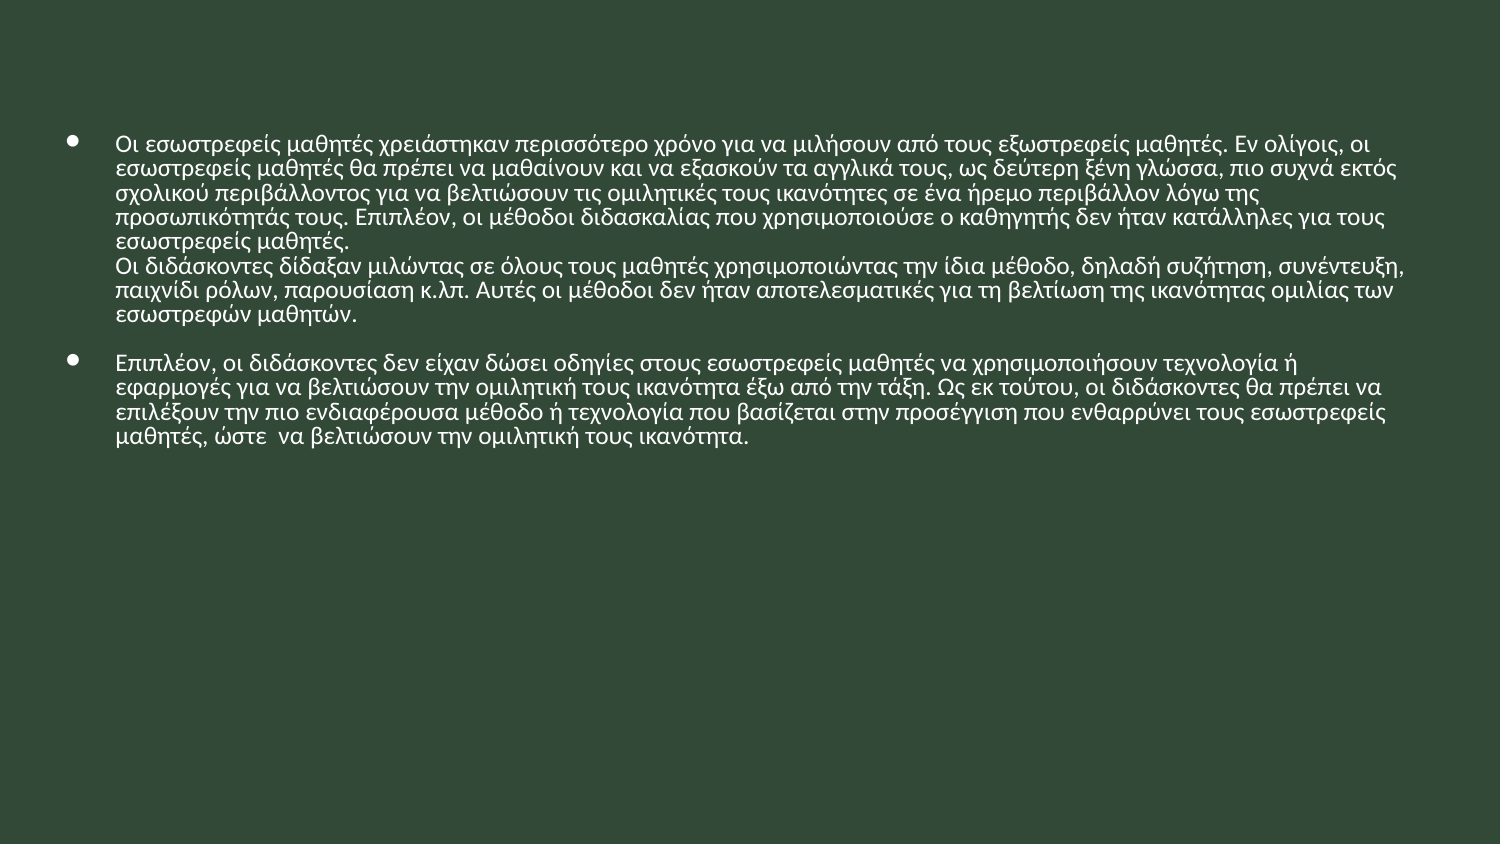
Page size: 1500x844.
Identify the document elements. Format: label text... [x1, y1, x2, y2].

subtitle Οι εσωστρεφείς μαθητές χρειάστηκαν περισσότερο χρόνο για να μιλήσουν από τους εξωστρεφείς μαθητές. Εν ολίγοις, οι εσωστρεφείς μαθητές θα πρέπει να μαθαίνουν και να εξασκούν τα αγγλικά τους, ως δεύτερη ξένη γλώσσα, πιο συχνά εκτός σχολικού περιβάλλοντος για να βελτιώσουν τις ομιλητικές τους ικανότητες σε ένα ήρεμο περιβάλλον λόγω της προσωπικότητάς τους. Επιπλέον, οι μέθοδοι διδασκαλίας που χρησιμοποιούσε ο καθηγητής δεν ήταν κατάλληλες για τους εσωστρεφείς μαθητές. Οι διδάσκοντες δίδαξαν μιλώντας σε όλους τους μαθητές χρησιμοποιώντας την ίδια μέθοδο, δηλαδή συζήτηση, συνέντευξη, παιχνίδι ρόλων, παρουσίαση κ.λπ. Αυτές οι μέθοδοι δεν ήταν αποτελεσματικές για τη βελτίωση της ικανότητας ομιλίας των εσωστρεφών μαθητών. Επιπλέον, οι διδάσκοντες δεν είχαν δώσει οδηγίες στους εσωστρεφείς μαθητές να χρησιμοποιήσουν τεχνολογία ή εφαρμογές για να βελτιώσουν την ομιλητική τους ικανότητα έξω από την τάξη. Ως εκ τούτου, οι διδάσκοντες θα πρέπει να επιλέξουν την πιο ενδιαφέρουσα μέθοδο ή τεχνολογία που βασίζεται στην προσέγγιση που ενθαρρύνει τους εσωστρεφείς μαθητές, ώστε να βελτιώσουν την ομιλητική τους ικανότητα. [25, 87, 1423, 785]
